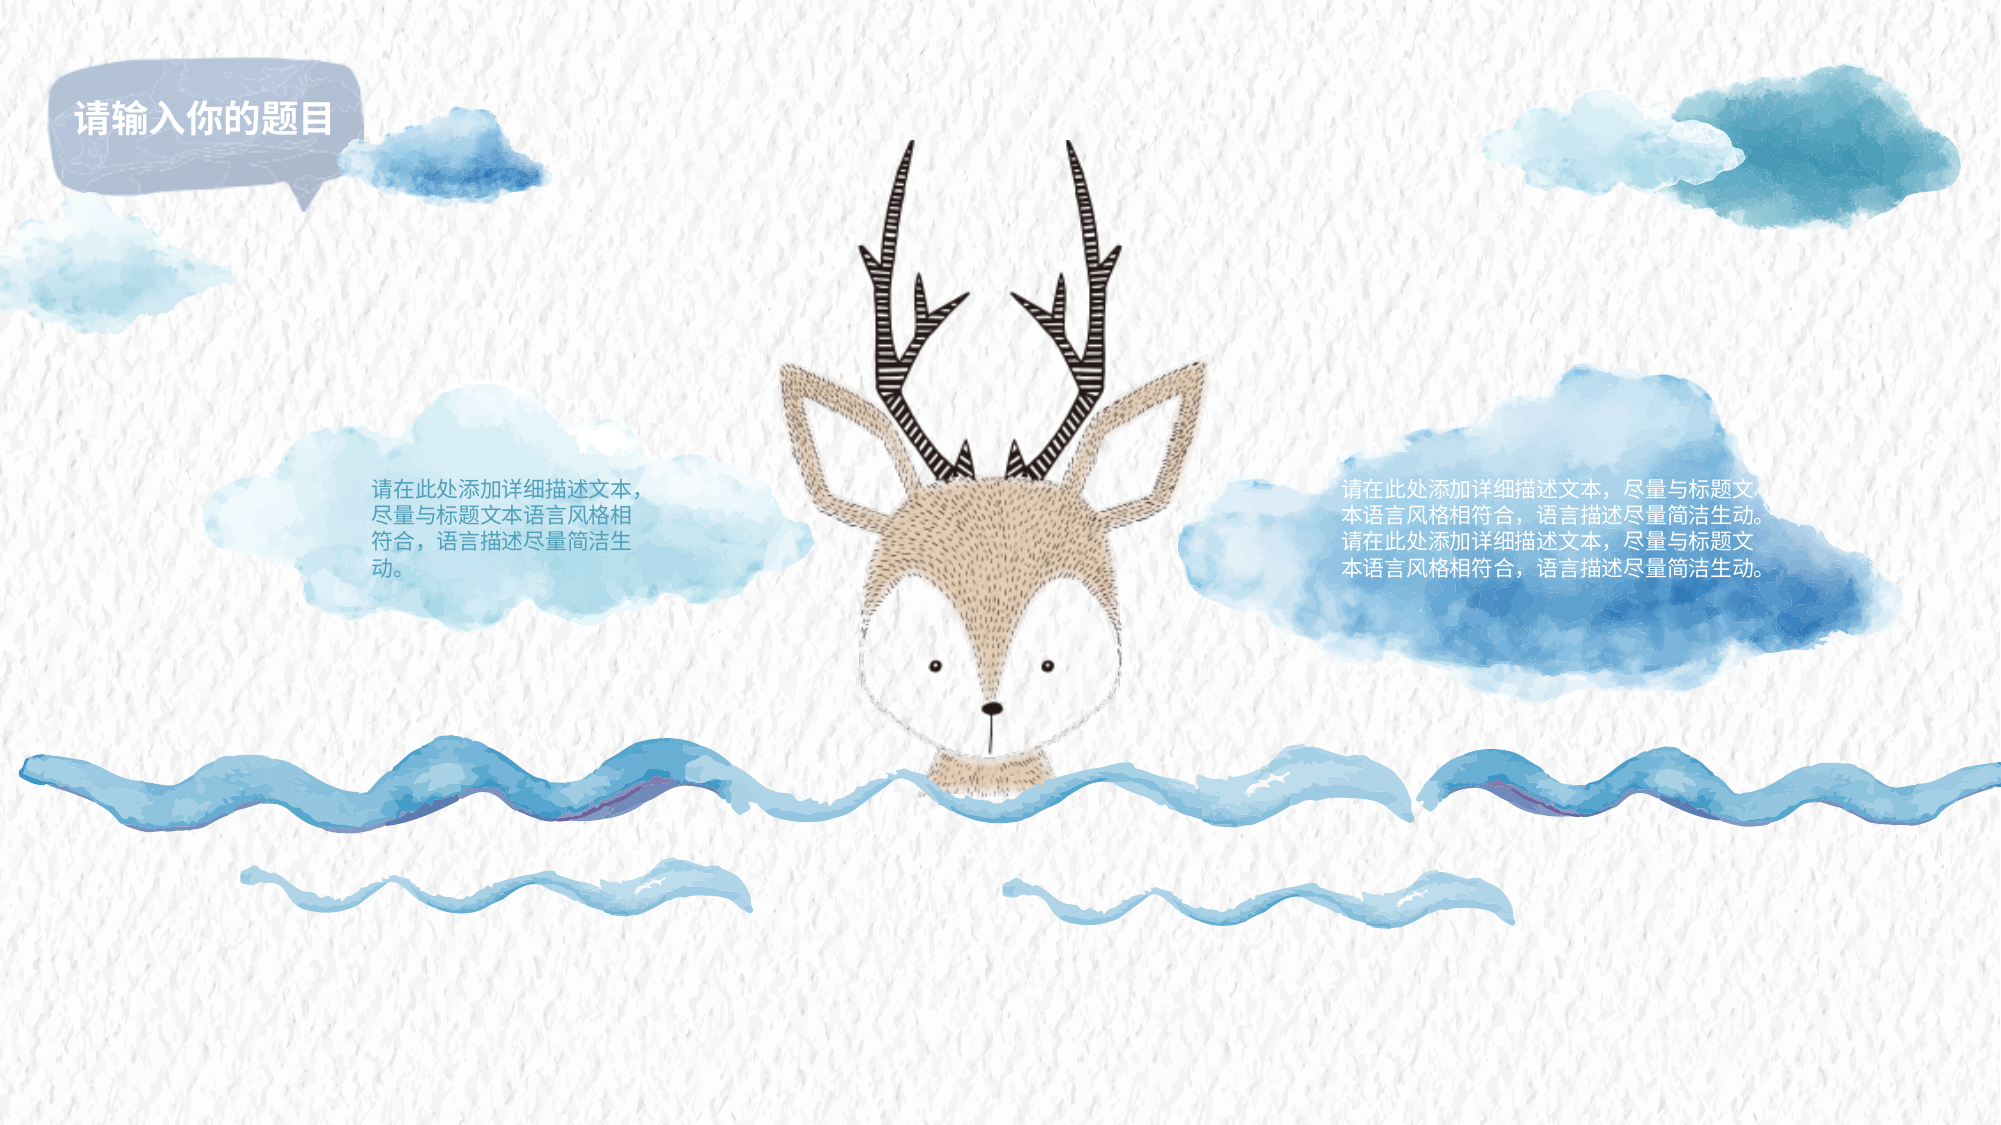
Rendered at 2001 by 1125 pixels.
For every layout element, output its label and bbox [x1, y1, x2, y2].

text_box [1177, 362, 1904, 707]
text_box [201, 379, 817, 635]
picture [0, 0, 2000, 1125]
text_box [46, 57, 364, 212]
